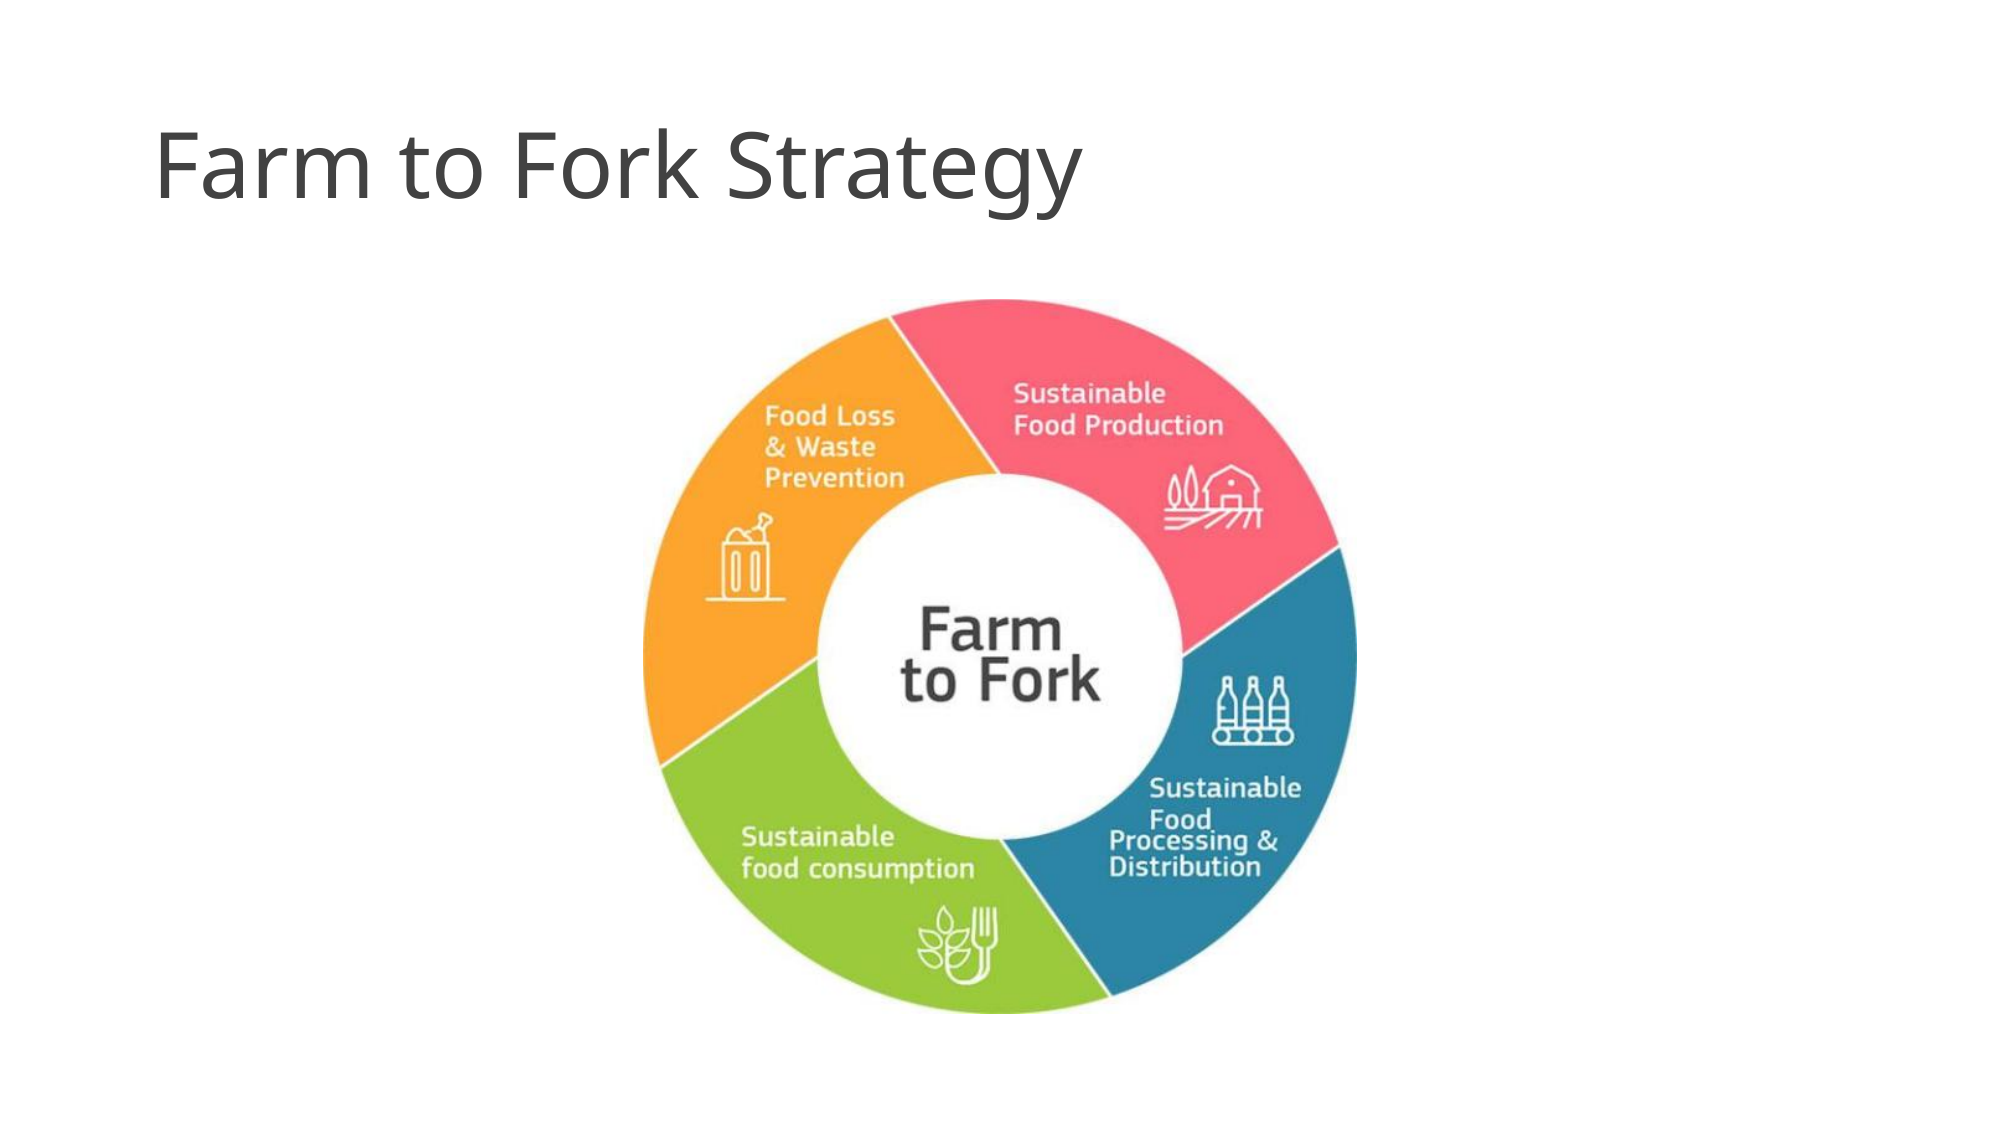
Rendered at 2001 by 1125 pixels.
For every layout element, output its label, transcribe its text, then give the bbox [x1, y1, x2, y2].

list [642, 298, 1358, 1014]
title Farm to Fork Strategy [137, 59, 1863, 278]
